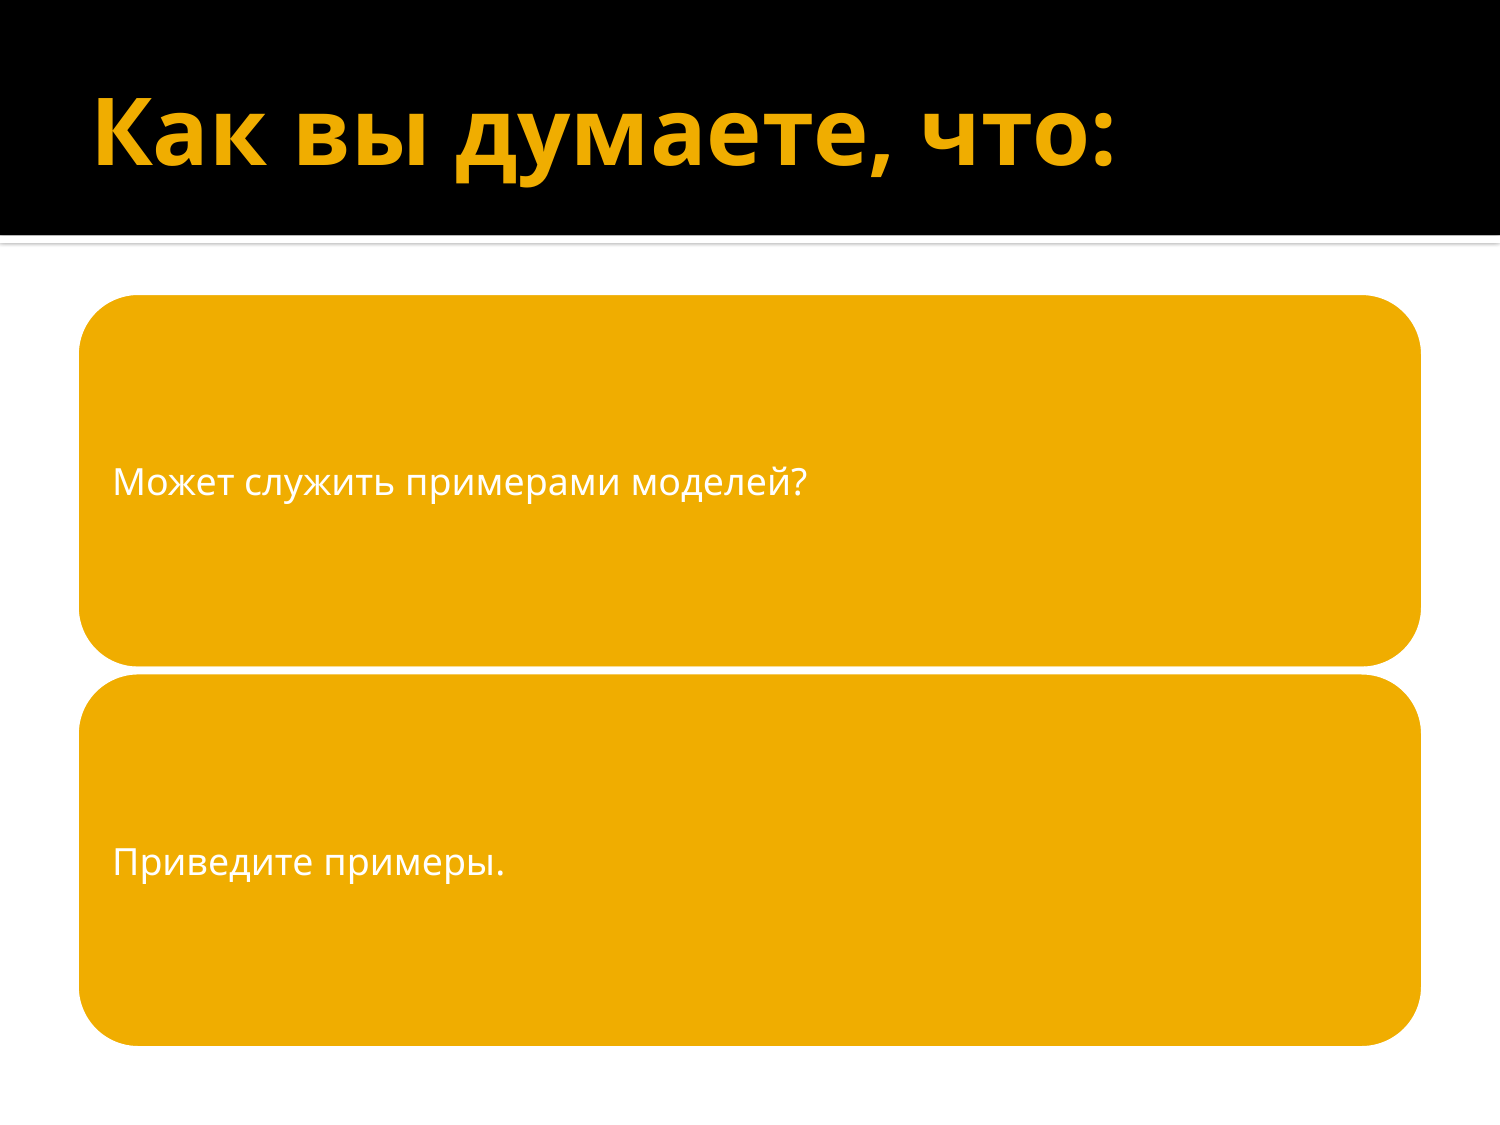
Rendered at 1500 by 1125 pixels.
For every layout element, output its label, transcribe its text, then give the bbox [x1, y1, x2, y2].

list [74, 291, 1425, 1050]
title Как вы думаете, что: [75, 25, 1425, 231]
